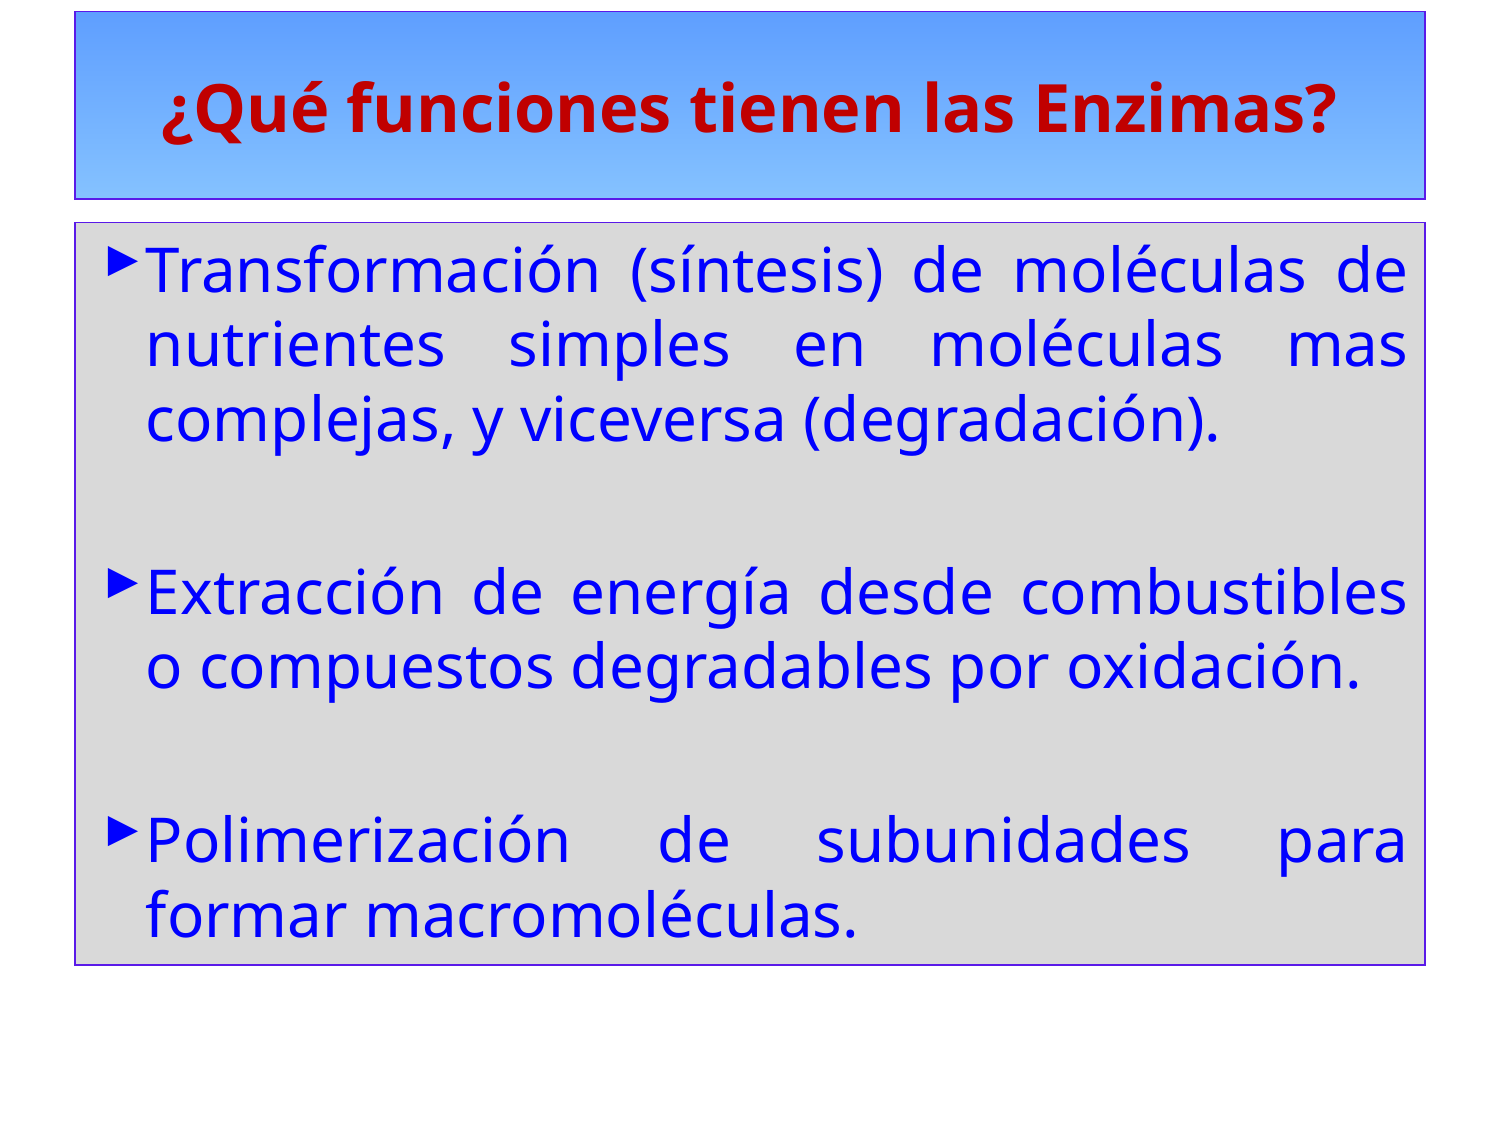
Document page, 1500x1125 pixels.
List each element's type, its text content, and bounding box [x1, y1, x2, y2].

list Transformación (síntesis) de moléculas de nutrientes simples en moléculas mas complejas, y viceversa (degradación). Extracción de energía desde combustibles o compuestos degradables por oxidación. Polimerización de subunidades para formar macromoléculas. [74, 222, 1426, 966]
title ¿Qué funciones tienen las Enzimas? [74, 11, 1426, 200]
